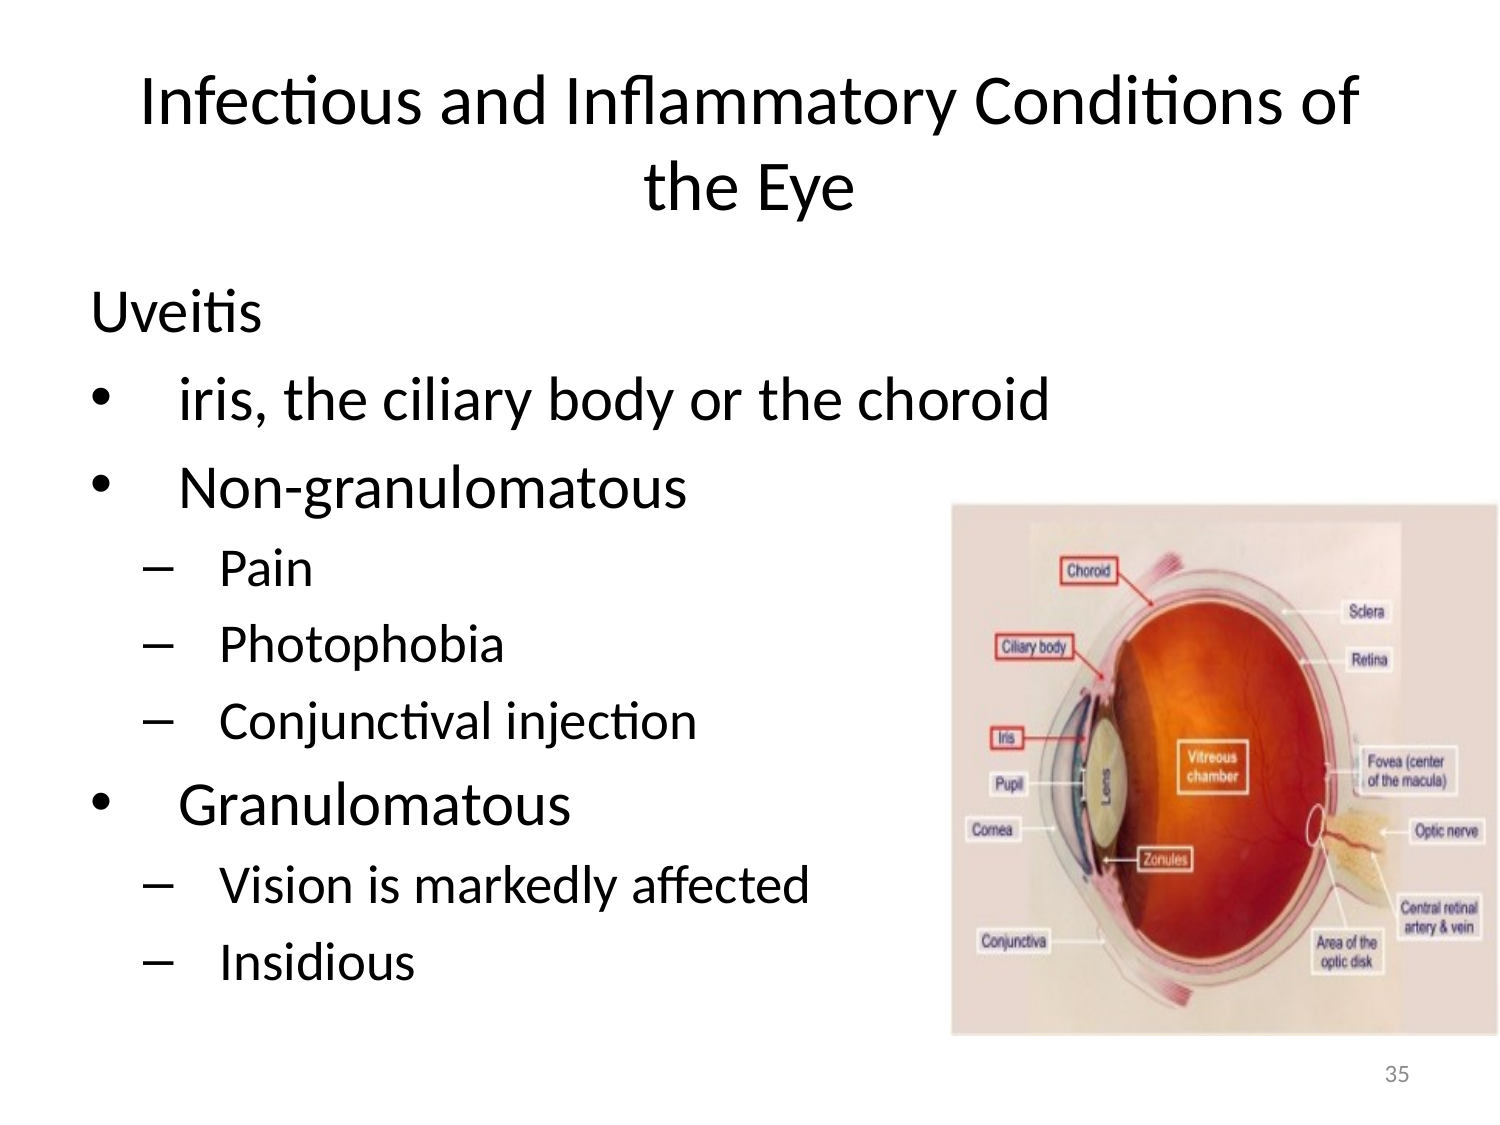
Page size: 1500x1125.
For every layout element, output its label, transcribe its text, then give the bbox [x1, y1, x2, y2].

list Uveitis iris, the ciliary body or the choroid Non-granulomatous Pain Photophobia Conjunctival injection Granulomatous Vision is markedly affected Insidious [75, 262, 1425, 1005]
title Infectious and Inflammatory Conditions of the Eye [75, 45, 1425, 233]
picture [949, 499, 1500, 1036]
slide_number 35 [1074, 1044, 1425, 1103]
